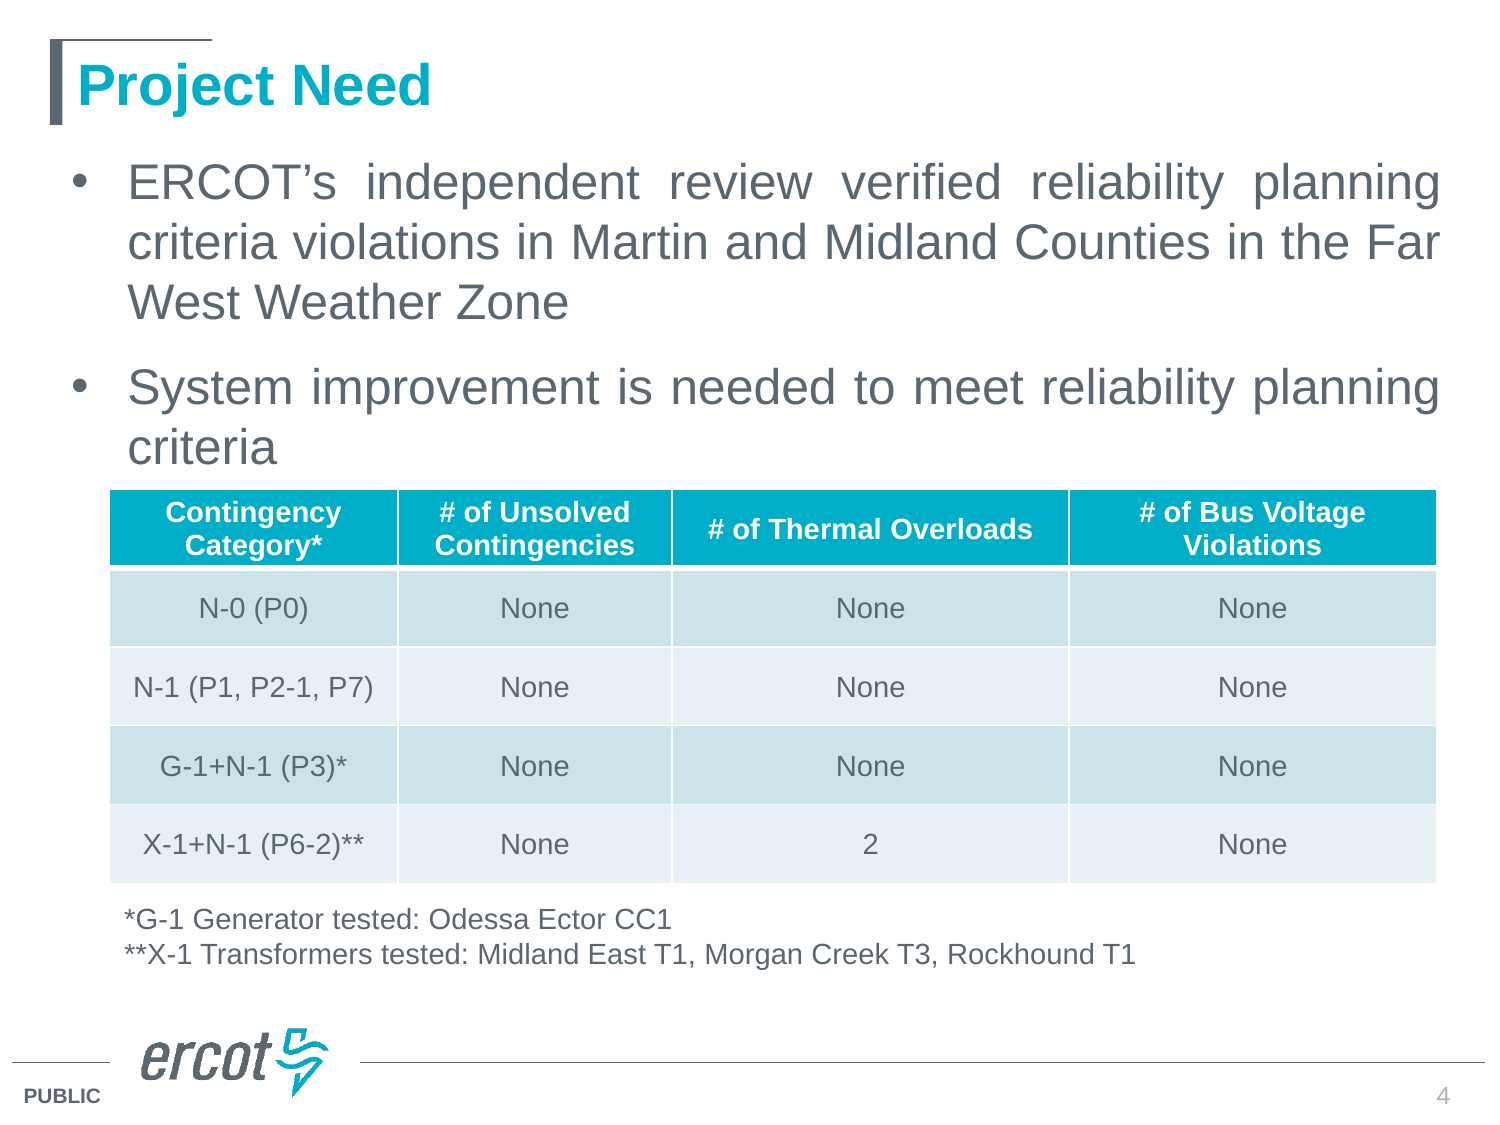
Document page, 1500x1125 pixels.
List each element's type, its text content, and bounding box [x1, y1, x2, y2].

title Project Need [62, 39, 1450, 125]
table_header # of Thermal Overloads [673, 490, 1068, 565]
table_cell X-1+N-1 (P6-2)** [110, 805, 397, 867]
table_cell None [399, 726, 671, 804]
table_cell None [1070, 805, 1436, 883]
table_cell None [1070, 726, 1436, 804]
slide_number 4 [1400, 1076, 1488, 1113]
table_cell None [673, 571, 1068, 646]
text_box *G-1 Generator tested: Odessa Ector CC1 **X-1 Transformers tested: Midland East T1, Morgan Creek T3, Rockhound T1 [107, 867, 1375, 1004]
table_cell None [1070, 571, 1436, 646]
table_cell None [399, 805, 671, 867]
table_header Contingency Category* [110, 490, 397, 565]
table_cell None [399, 571, 671, 646]
table_cell N-0 (P0) [110, 571, 397, 646]
table_cell None [1070, 648, 1436, 725]
picture [137, 1024, 332, 1100]
list ERCOT’s independent review verified reliability planning criteria violations in Martin and Midland Counties in the Far West Weather Zone System improvement is needed to meet reliability planning criteria [56, 142, 1457, 484]
table_header # of Unsolved Contingencies [399, 490, 671, 565]
table_cell None [673, 648, 1068, 725]
table_header # of Bus Voltage Violations [1070, 490, 1436, 565]
table_cell None [673, 726, 1068, 804]
table_cell G-1+N-1 (P3)* [110, 726, 397, 804]
table_cell None [399, 648, 671, 725]
table_cell 2 [673, 805, 1068, 867]
table_cell N-1 (P1, P2-1, P7) [110, 648, 397, 725]
